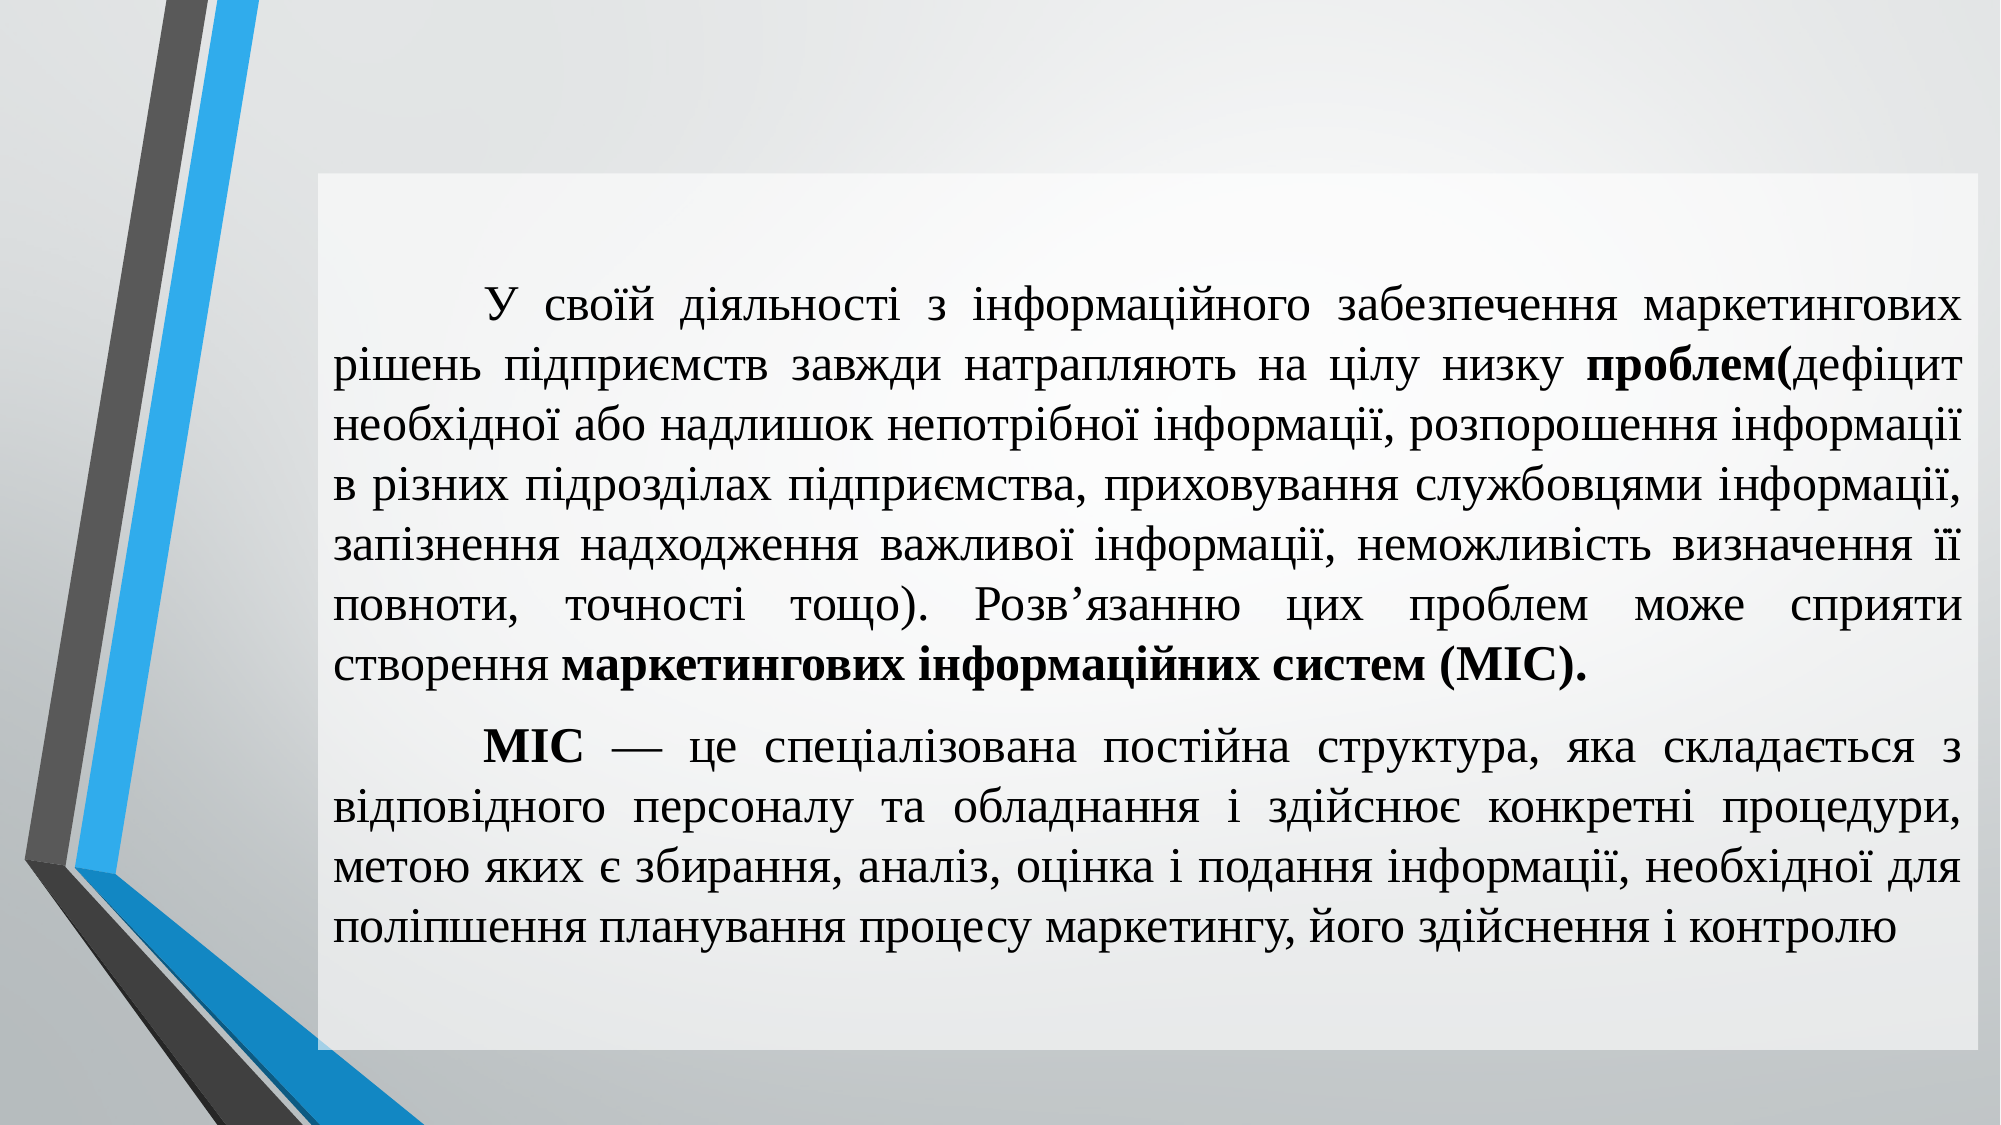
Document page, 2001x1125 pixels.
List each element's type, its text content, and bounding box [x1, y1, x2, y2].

list У своїй діяльності з інформаційного забезпечення маркетингових рішень підприємств завжди натрапляють на цілу низку проблем(дефіцит необхідної або надлишок непотрібної інформації, розпорошення інформації в різних підрозділах підприємства, приховування службовцями інформації, запізнення надходження важливої інформації, неможливість визначення її повноти, точності тощо). Розв’язанню цих проблем може сприяти створення маркетингових інформаційних систем (МІС). МІС — це спеціалізована постійна структура, яка складається з відповідного персоналу та обладнання і здійснює конкретні процедури, метою яких є збирання, аналіз, оцінка і подання інформації, необхідної для поліпшення планування процесу маркетингу, його здійснення і контролю [318, 173, 1979, 1050]
